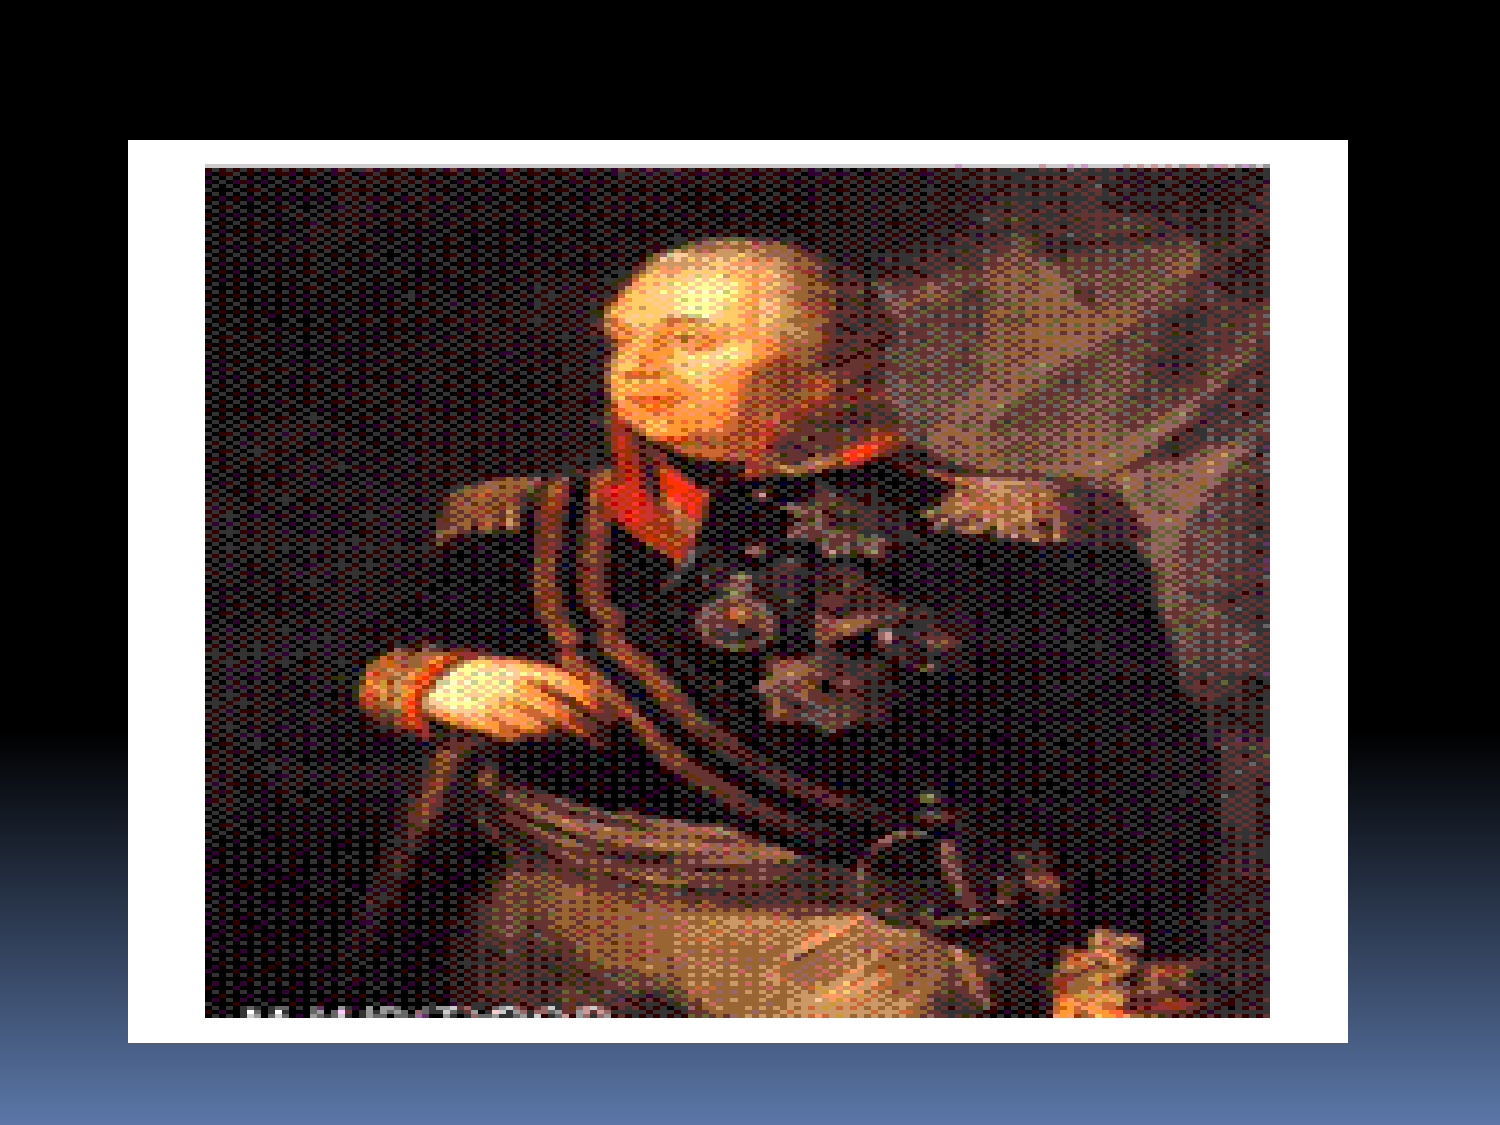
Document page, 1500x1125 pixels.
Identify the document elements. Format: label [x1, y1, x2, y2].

picture [128, 140, 1349, 1044]
